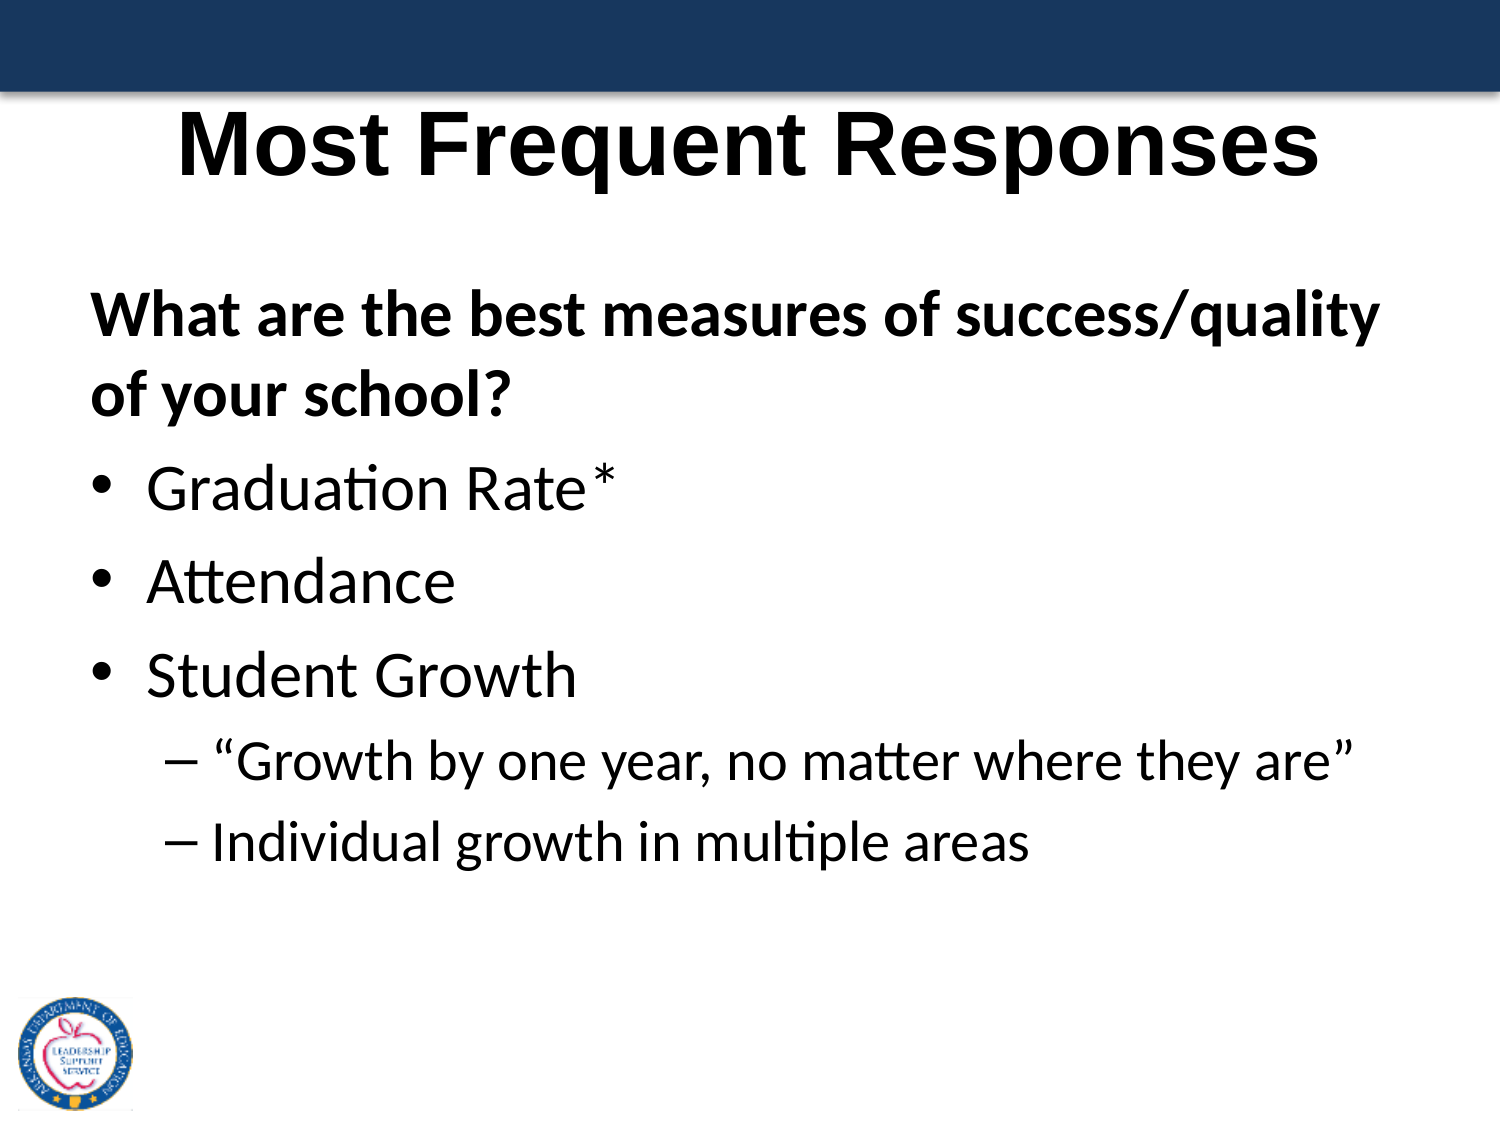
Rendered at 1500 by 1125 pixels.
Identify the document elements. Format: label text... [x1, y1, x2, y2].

text_box [0, 0, 1500, 94]
picture [18, 997, 133, 1111]
list What are the best measures of success/quality of your school? Graduation Rate* Attendance Student Growth “Growth by one year, no matter where they are” Individual growth in multiple areas [75, 262, 1425, 1005]
title Most Frequent Responses [75, 106, 1425, 233]
